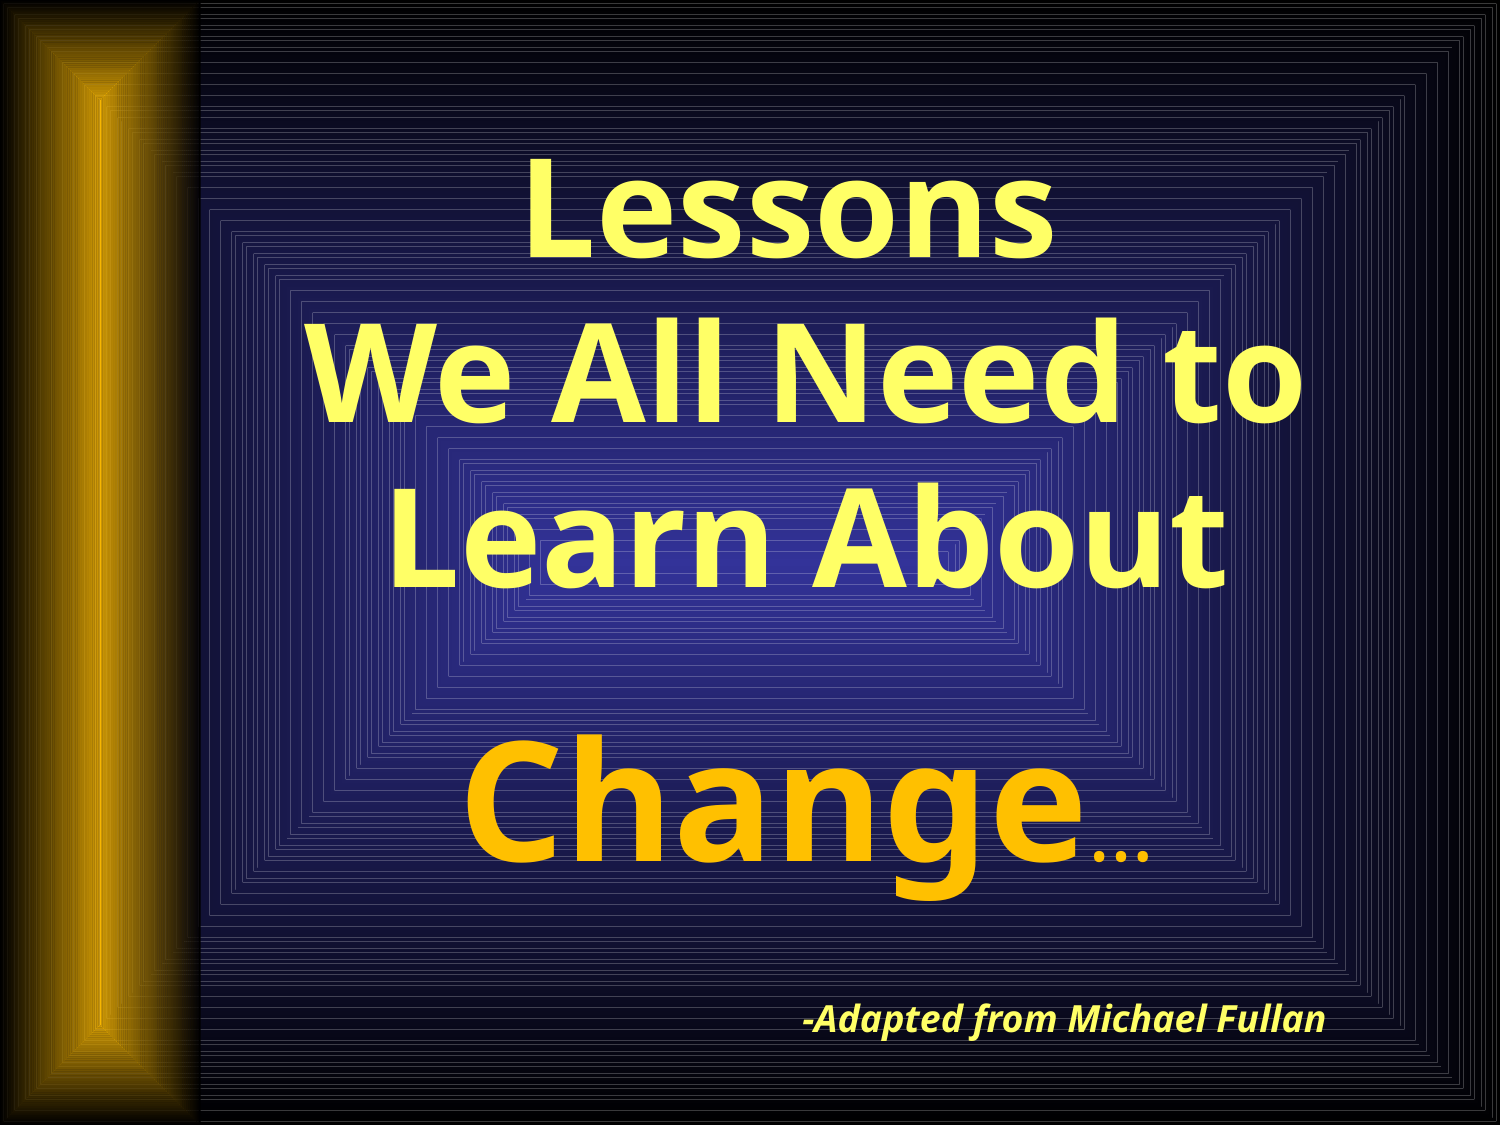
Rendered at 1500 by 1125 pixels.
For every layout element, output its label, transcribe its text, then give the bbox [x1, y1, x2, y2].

text_box Lessons We All Need to Learn About Change… [162, 112, 1450, 1017]
text_box -Adapted from Michael Fullan [787, 987, 1438, 1048]
